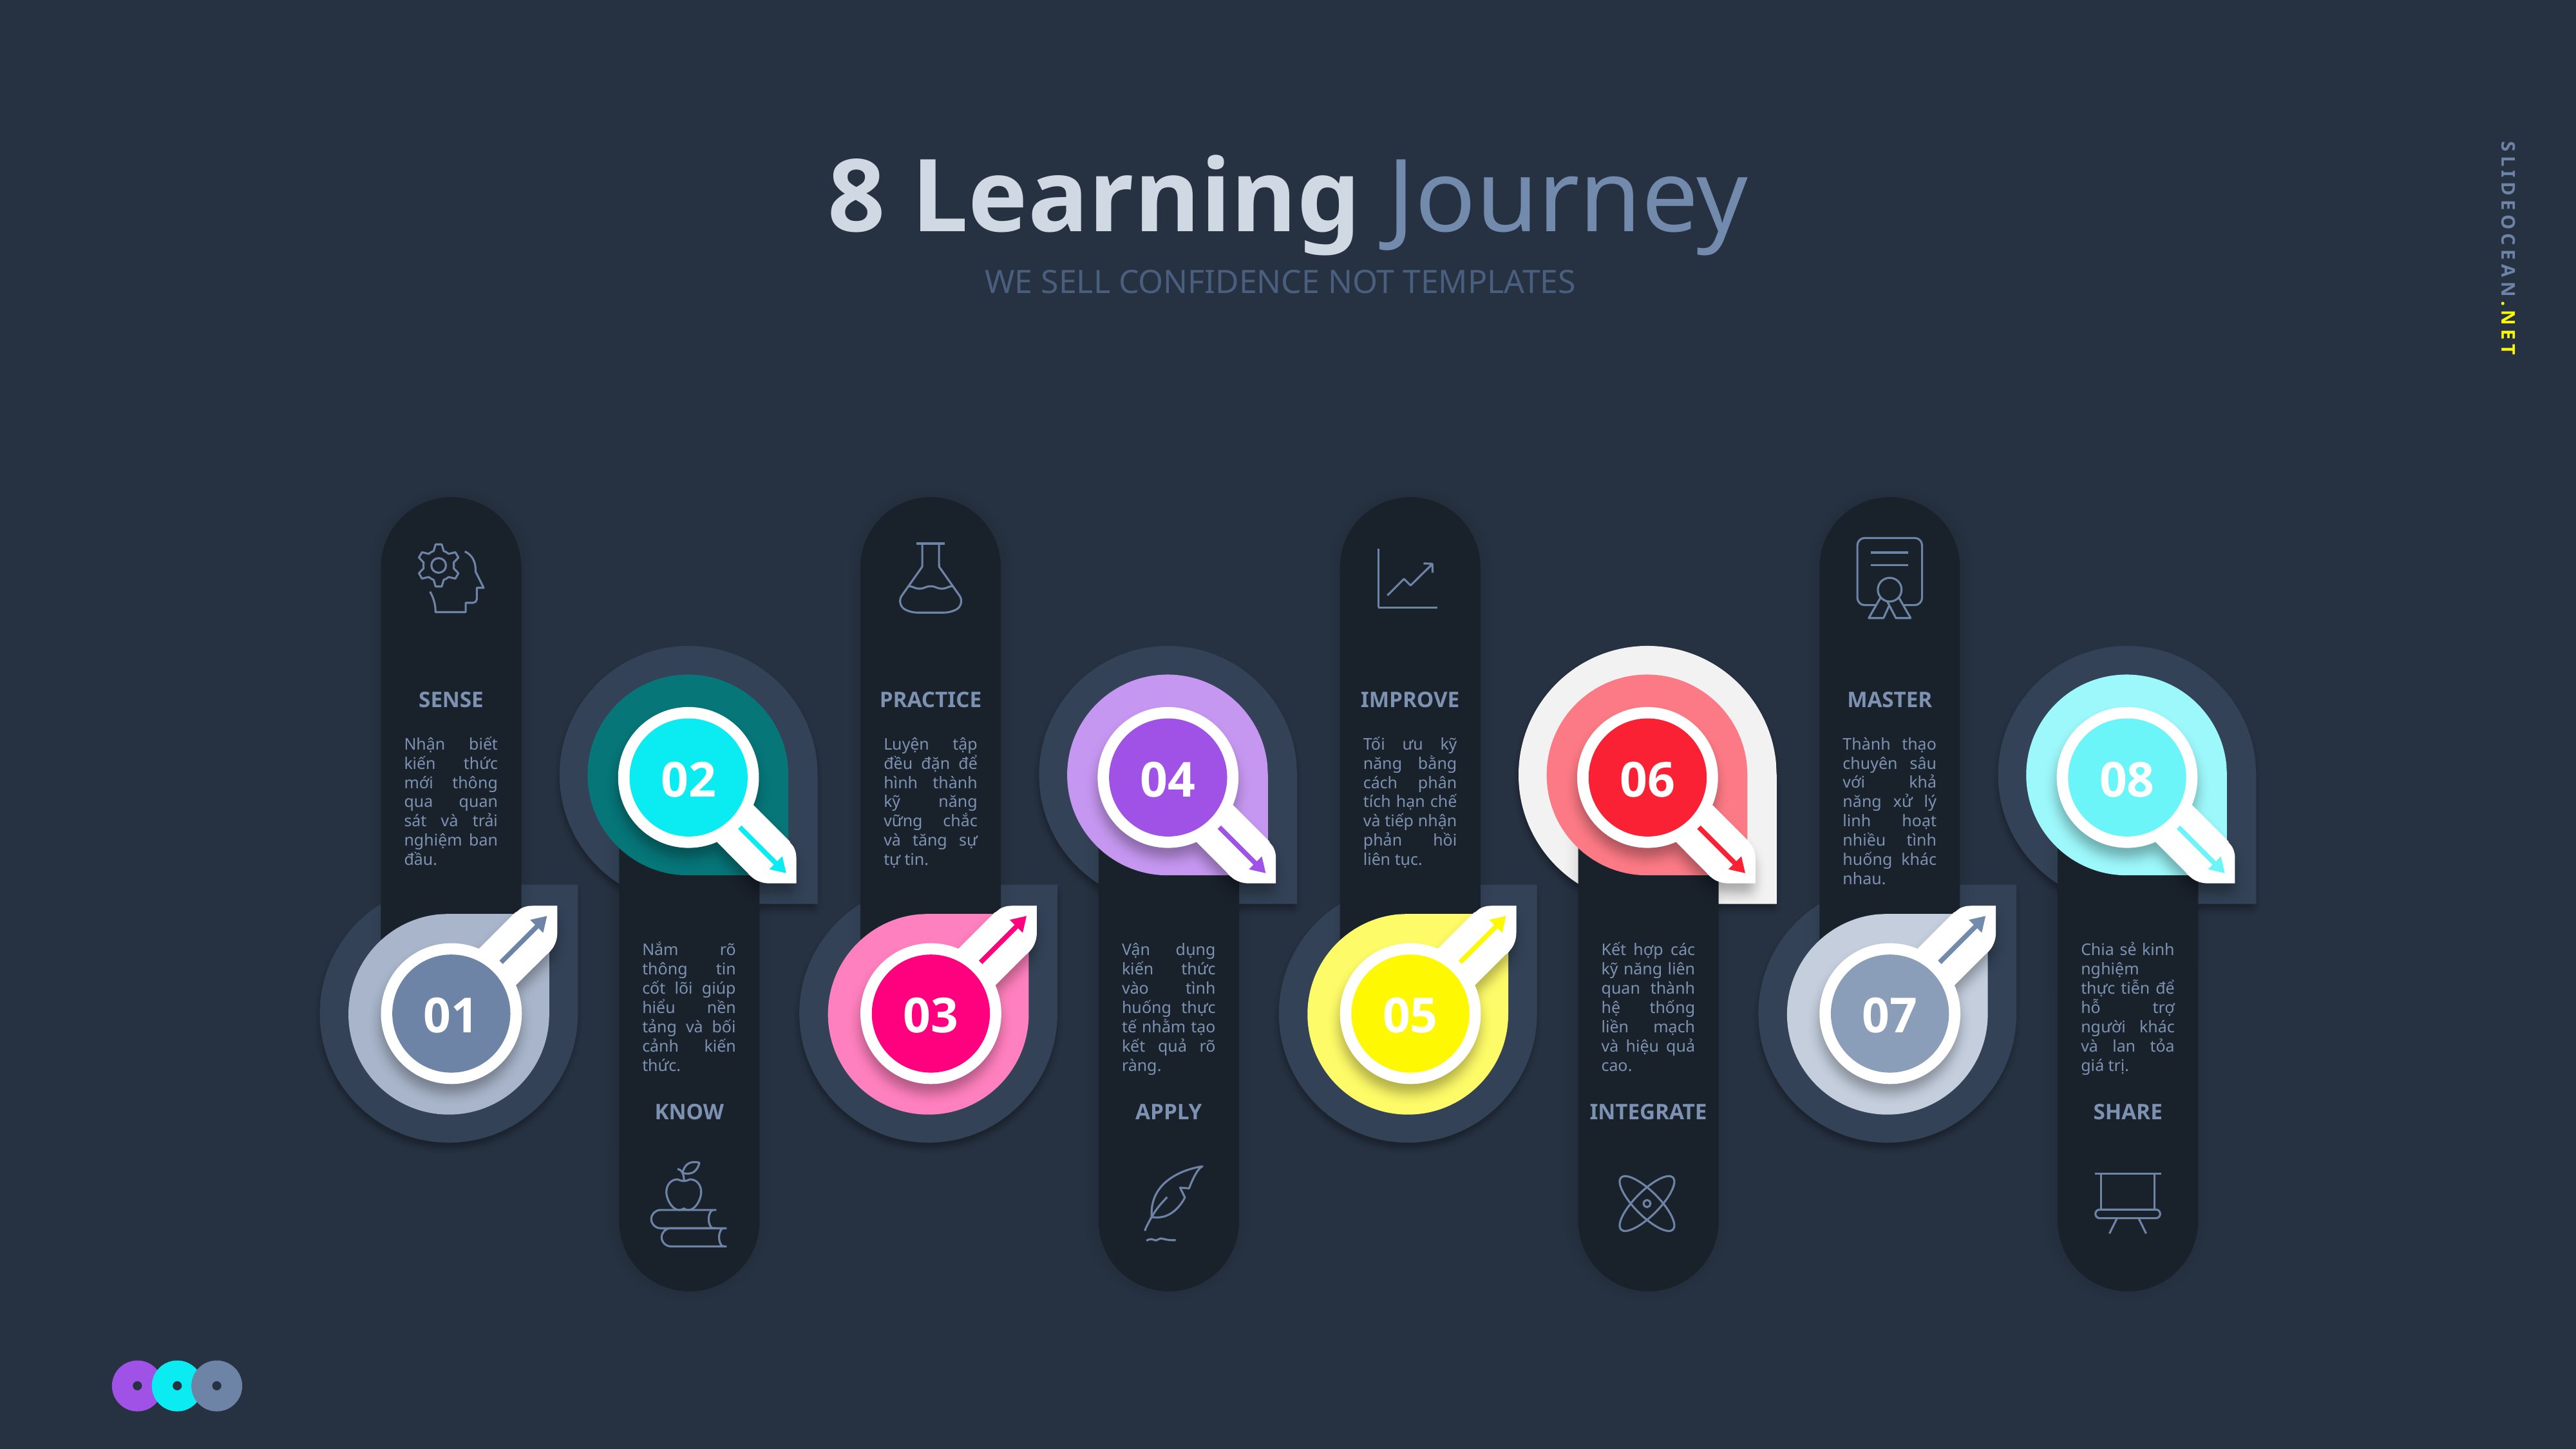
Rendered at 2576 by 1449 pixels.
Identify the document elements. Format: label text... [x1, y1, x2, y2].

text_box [1340, 905, 1517, 1084]
text_box [900, 543, 961, 613]
text_box [318, 883, 579, 1144]
text_box 8 Learning Journey [818, 126, 1758, 257]
text_box [1546, 673, 1722, 848]
text_box [618, 884, 761, 1293]
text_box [1098, 934, 1240, 1130]
text_box [1339, 496, 1482, 939]
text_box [1097, 706, 1276, 884]
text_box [618, 706, 797, 884]
text_box [1146, 1238, 1176, 1241]
text_box [651, 1162, 727, 1247]
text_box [618, 934, 760, 1130]
text_box [1306, 939, 1481, 1116]
text_box [586, 673, 763, 848]
text_box [1387, 563, 1433, 596]
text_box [2056, 706, 2235, 884]
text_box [1577, 934, 1719, 1130]
text_box [1278, 883, 1539, 1144]
text_box [1144, 1166, 1203, 1231]
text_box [380, 905, 558, 1084]
text_box [419, 544, 484, 612]
text_box [1857, 538, 1922, 618]
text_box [860, 905, 1037, 1084]
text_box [1819, 905, 1996, 1084]
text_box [1819, 681, 1960, 876]
text_box [798, 883, 1059, 1144]
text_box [1340, 681, 1481, 876]
text_box WE SELL CONFIDENCE NOT TEMPLATES [975, 256, 1586, 305]
text_box [1517, 645, 1778, 905]
text_box [859, 496, 1002, 939]
text_box [379, 496, 523, 940]
text_box [558, 645, 819, 905]
text_box [1997, 645, 2257, 905]
text_box [827, 939, 1002, 1116]
text_box [2094, 1173, 2161, 1234]
text_box [2056, 884, 2199, 1293]
text_box [1786, 940, 1961, 1116]
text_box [860, 681, 1001, 876]
text_box [1097, 884, 1240, 1293]
text_box [2025, 673, 2202, 848]
text_box [1818, 496, 1961, 940]
text_box [347, 940, 522, 1116]
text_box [380, 681, 522, 876]
text_box [1577, 884, 1720, 1293]
text_box [1620, 1176, 1674, 1231]
text_box [1037, 645, 1298, 905]
text_box [1757, 883, 2018, 1144]
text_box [1577, 706, 1756, 884]
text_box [2057, 934, 2199, 1130]
text_box [1066, 673, 1243, 848]
